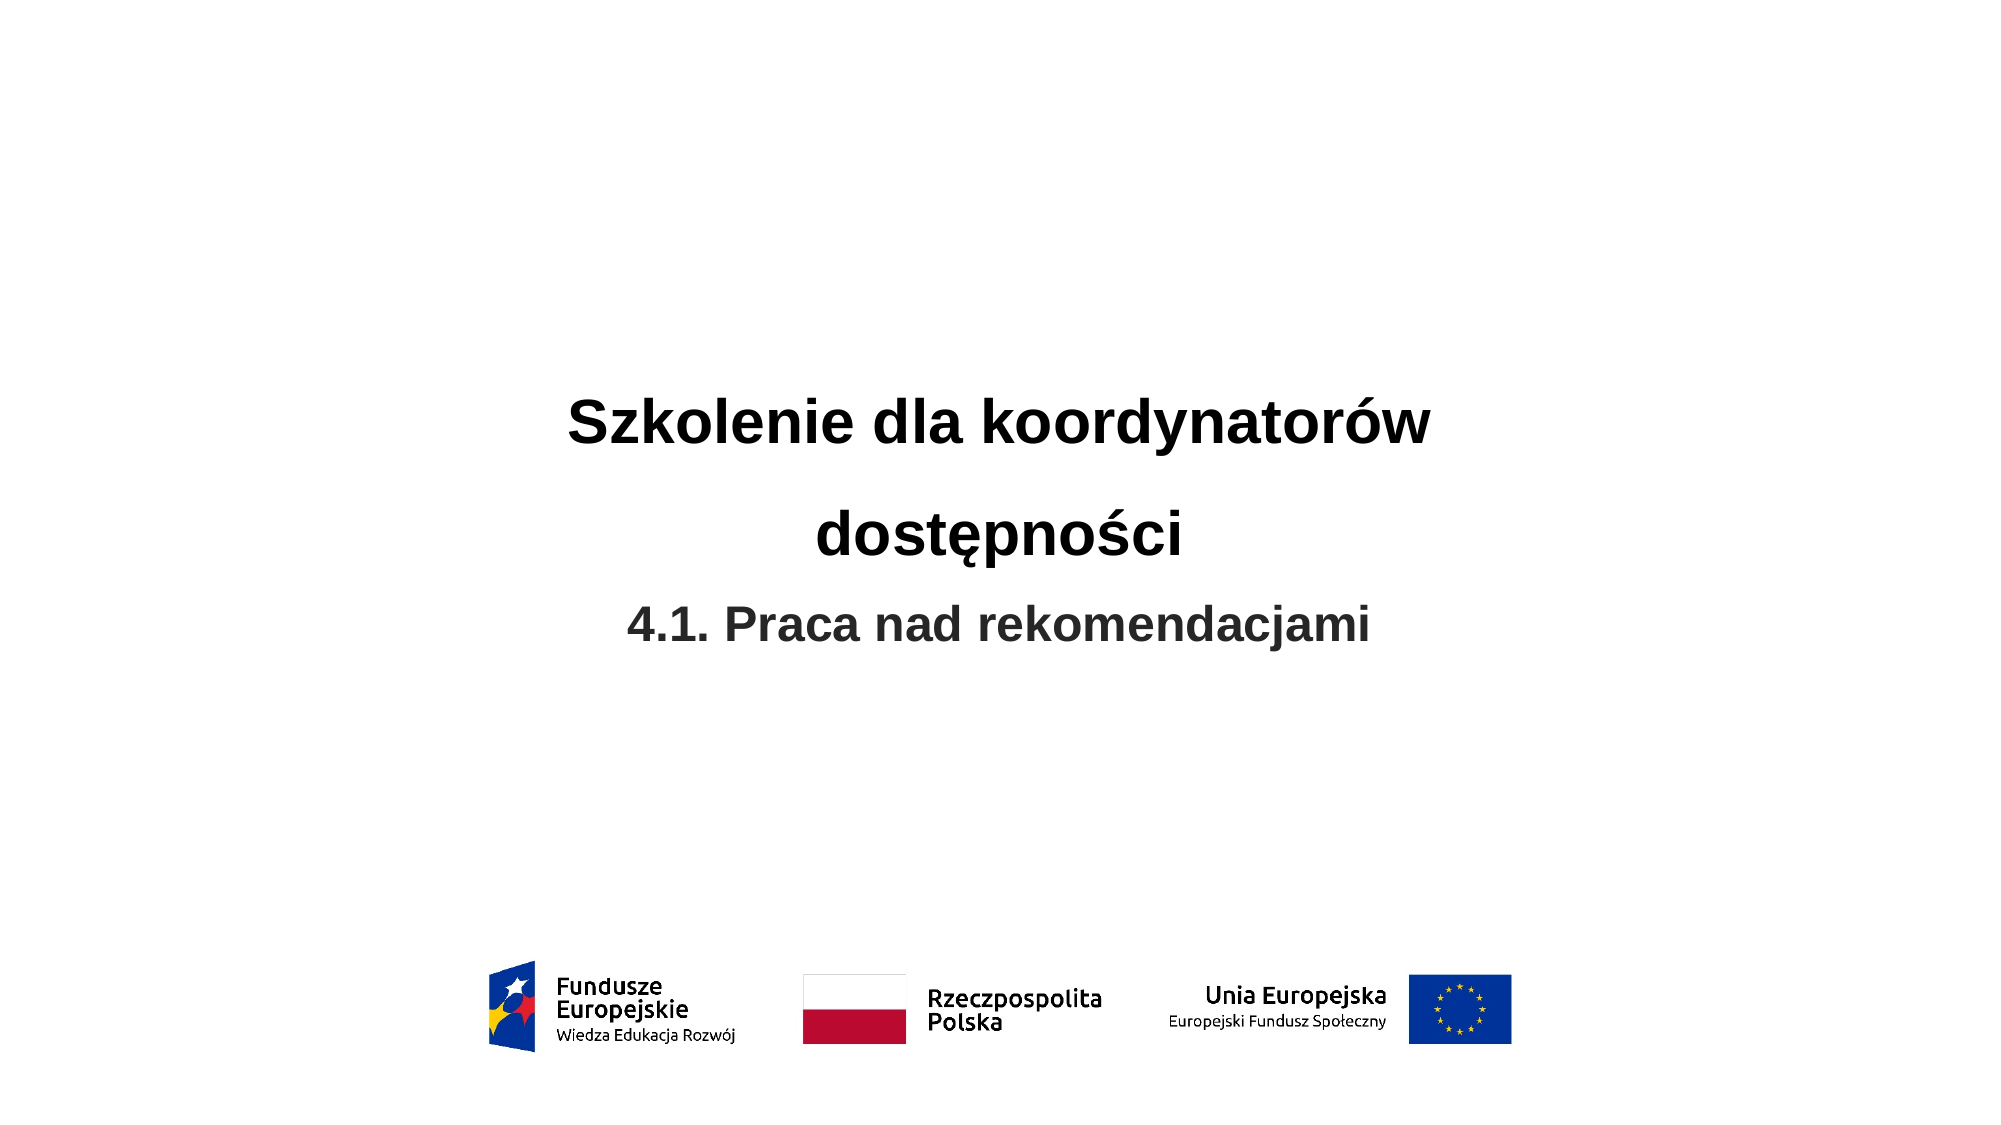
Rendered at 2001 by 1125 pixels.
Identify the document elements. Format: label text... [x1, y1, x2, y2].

title Szkolenie dla koordynatorów dostępności [249, 184, 1750, 576]
picture [466, 937, 1534, 1075]
subtitle 4.1. Praca nad rekomendacjami [249, 590, 1750, 863]
